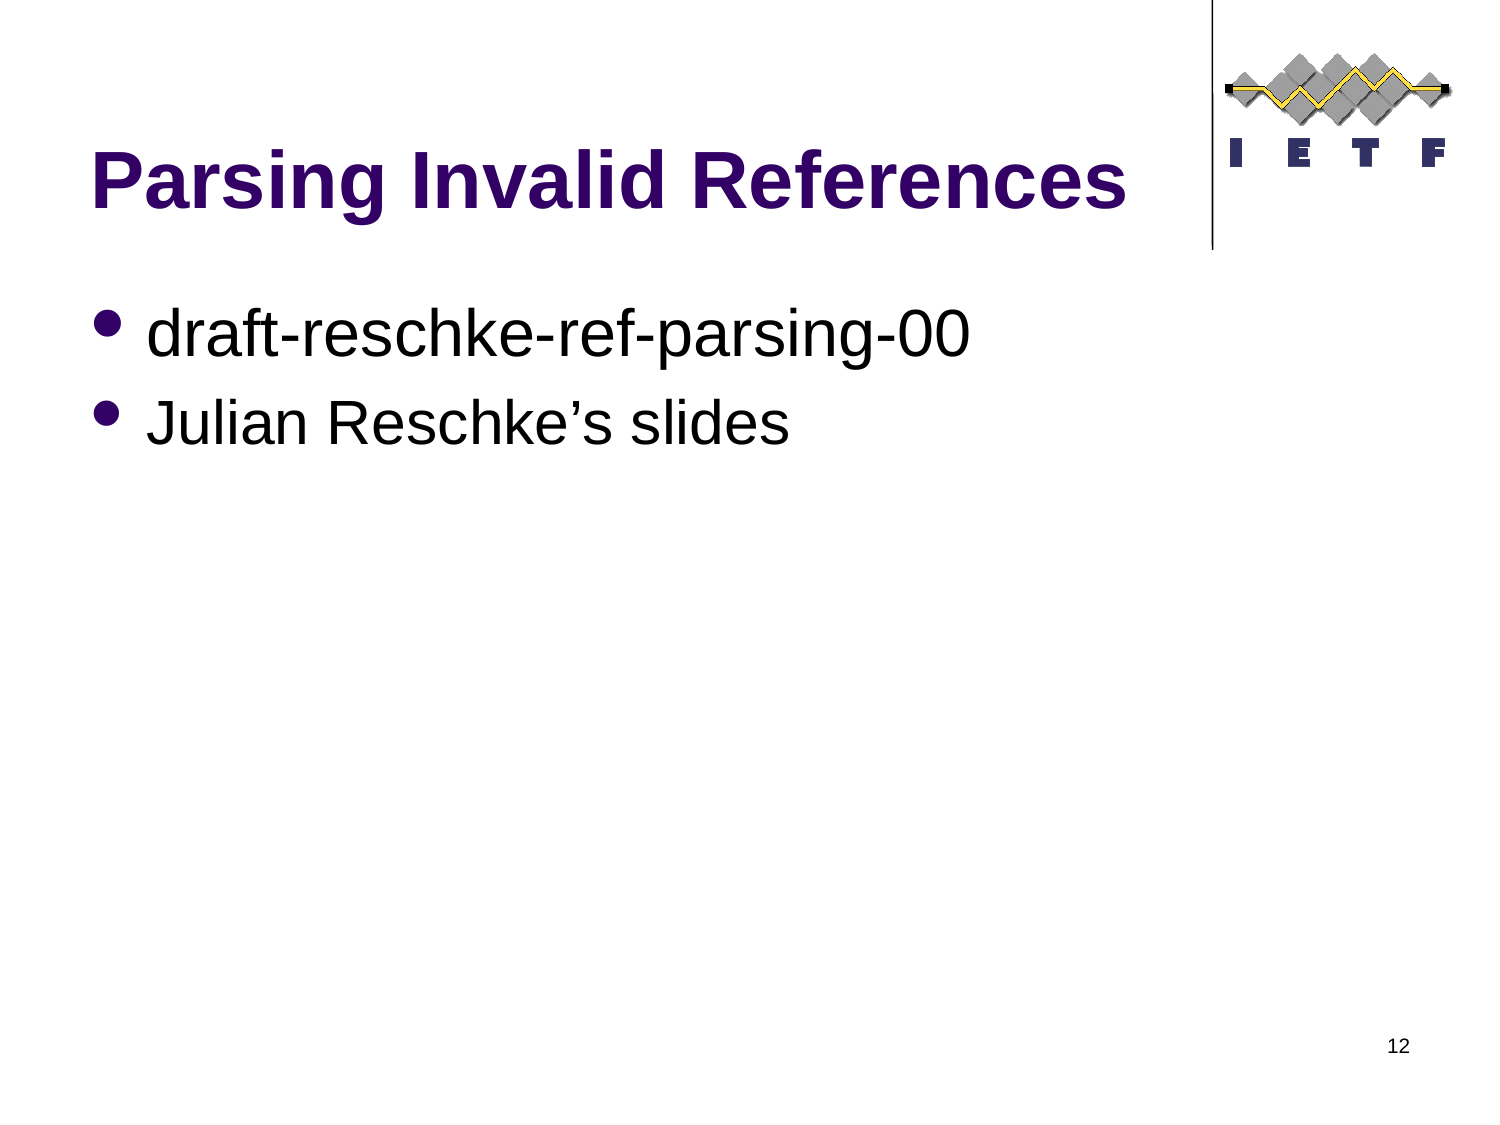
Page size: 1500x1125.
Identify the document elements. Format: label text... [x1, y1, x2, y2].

slide_number 12 [1074, 1024, 1426, 1101]
title Parsing Invalid References [74, 19, 1201, 233]
picture [1212, 37, 1463, 181]
list draft-reschke-ref-parsing-00 Julian Reschke’s slides [74, 281, 1426, 1006]
